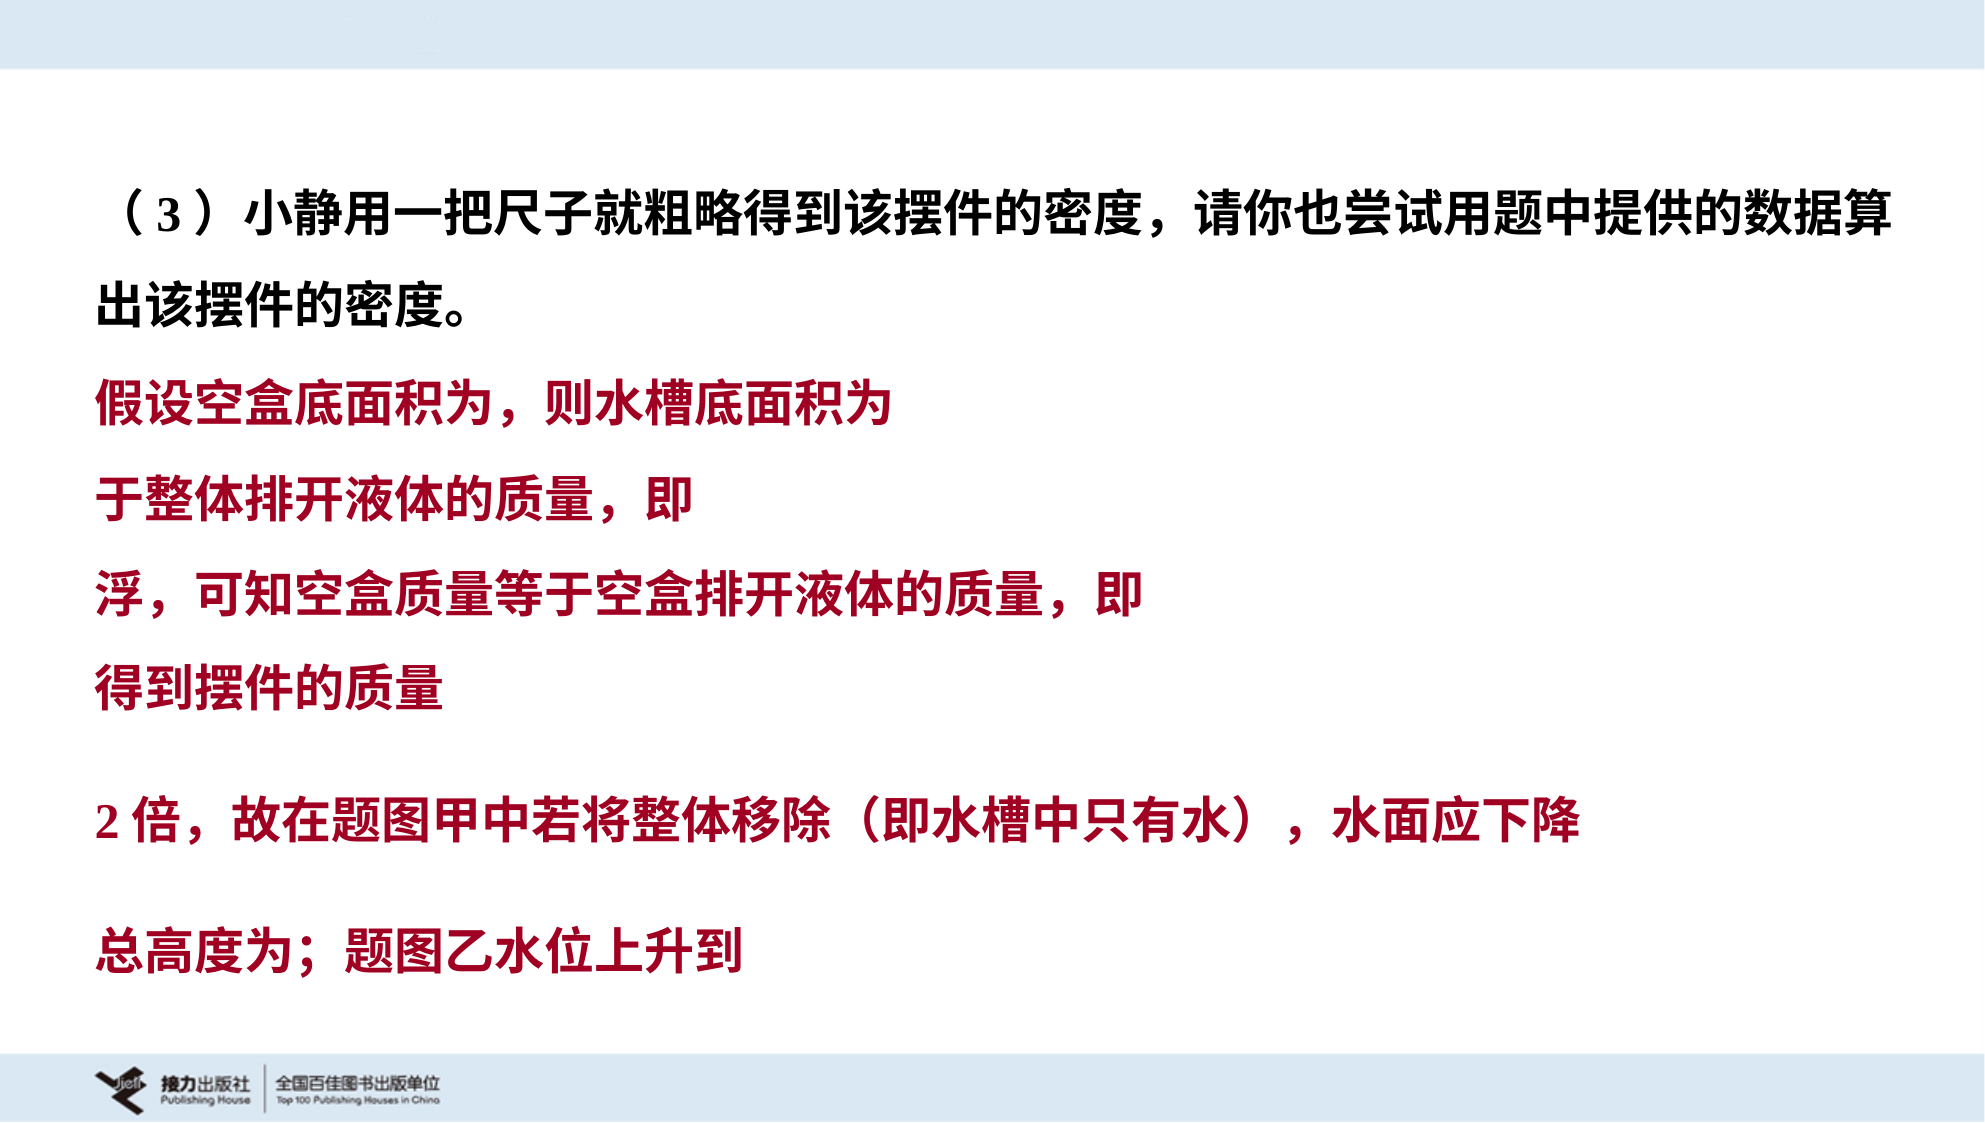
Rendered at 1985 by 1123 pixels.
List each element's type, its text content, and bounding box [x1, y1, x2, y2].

picture [0, 0, 1985, 1122]
text_box （3）小静用一把尺子就粗略得到该摆件的密度，请你也尝试用题中提供的数据算 出该摆件的密度。 [94, 150, 1892, 334]
